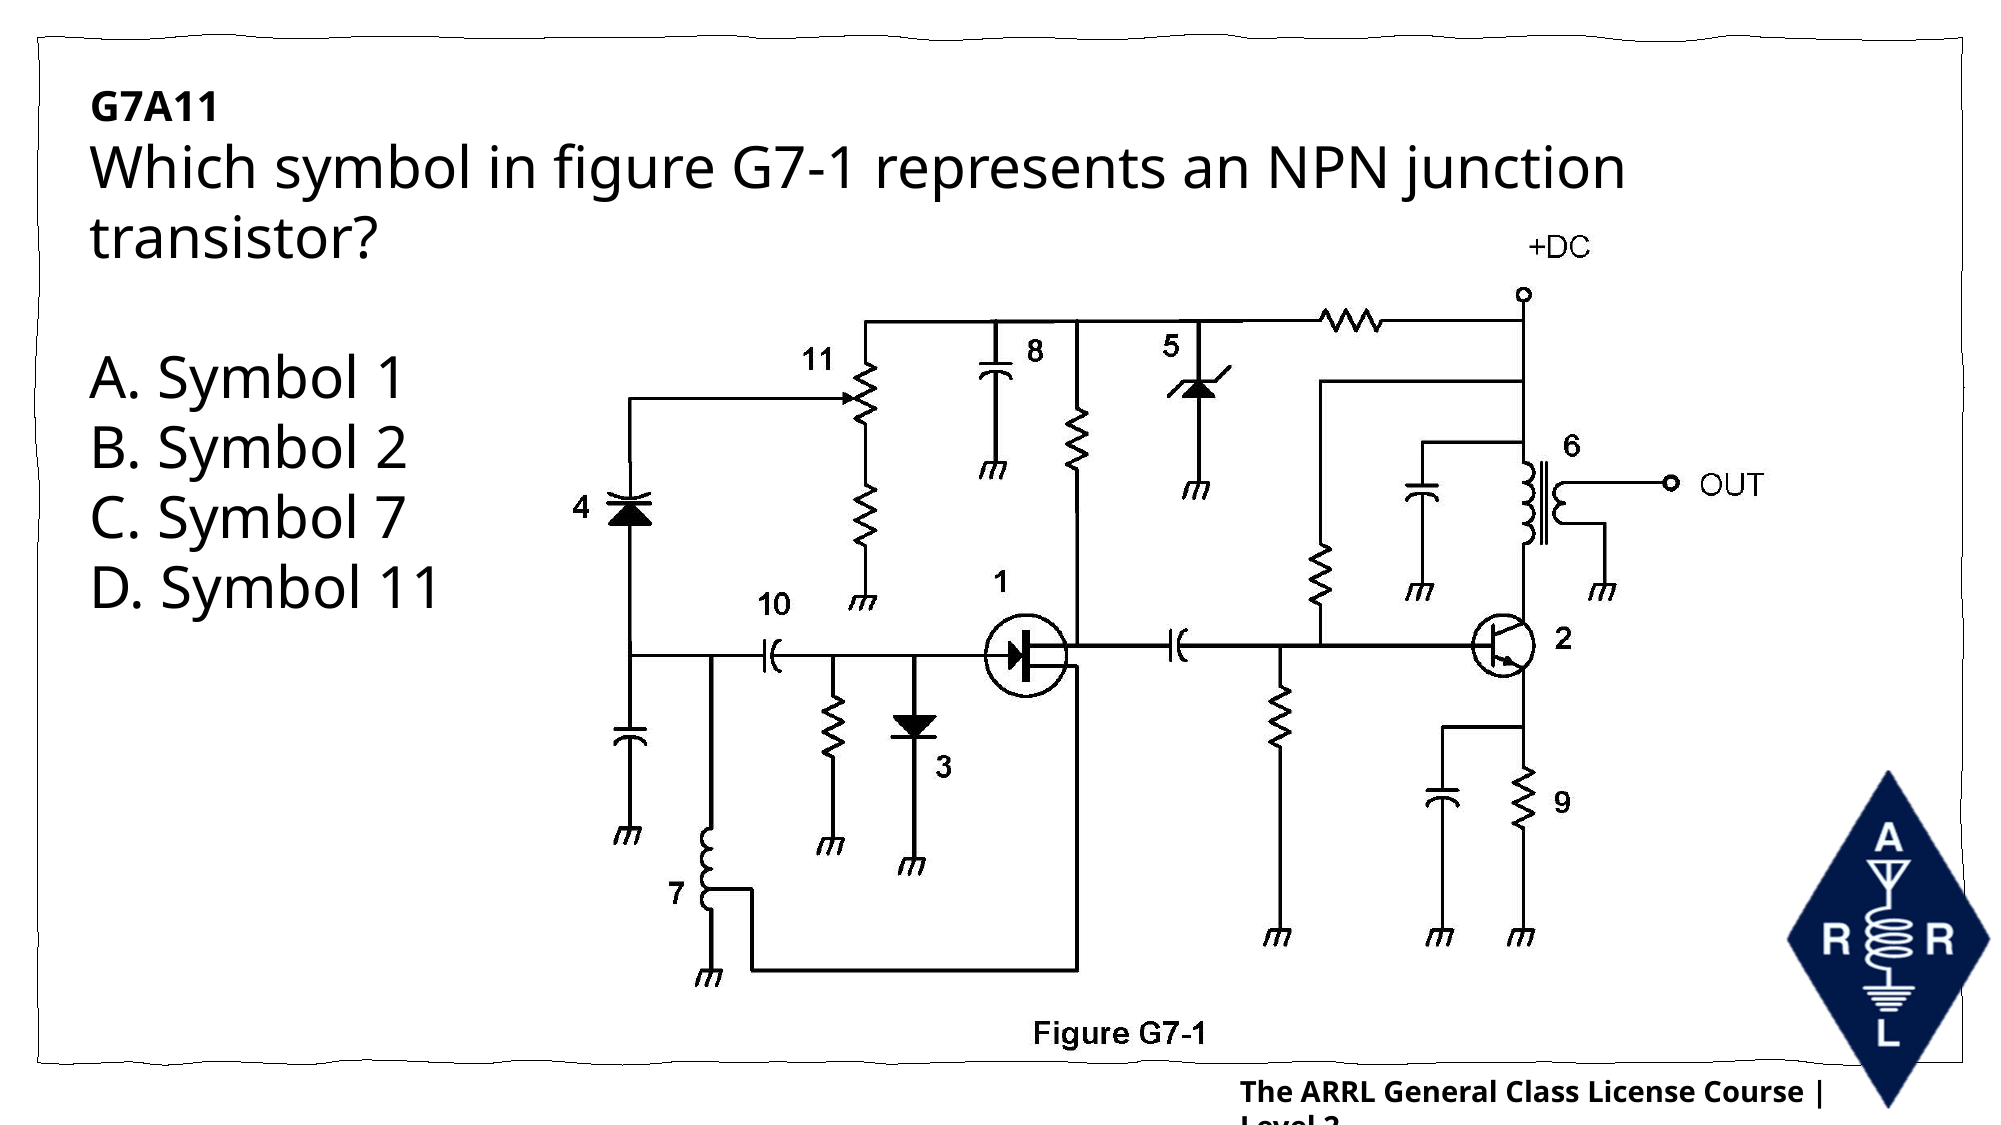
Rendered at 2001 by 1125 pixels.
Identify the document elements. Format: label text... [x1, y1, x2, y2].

text_box G7A11 Which symbol in figure G7-1 represents an NPN junction transistor? A. Symbol 1 B. Symbol 2 C. Symbol 7 D. Symbol 11 [75, 72, 1850, 628]
picture [558, 218, 1999, 1125]
